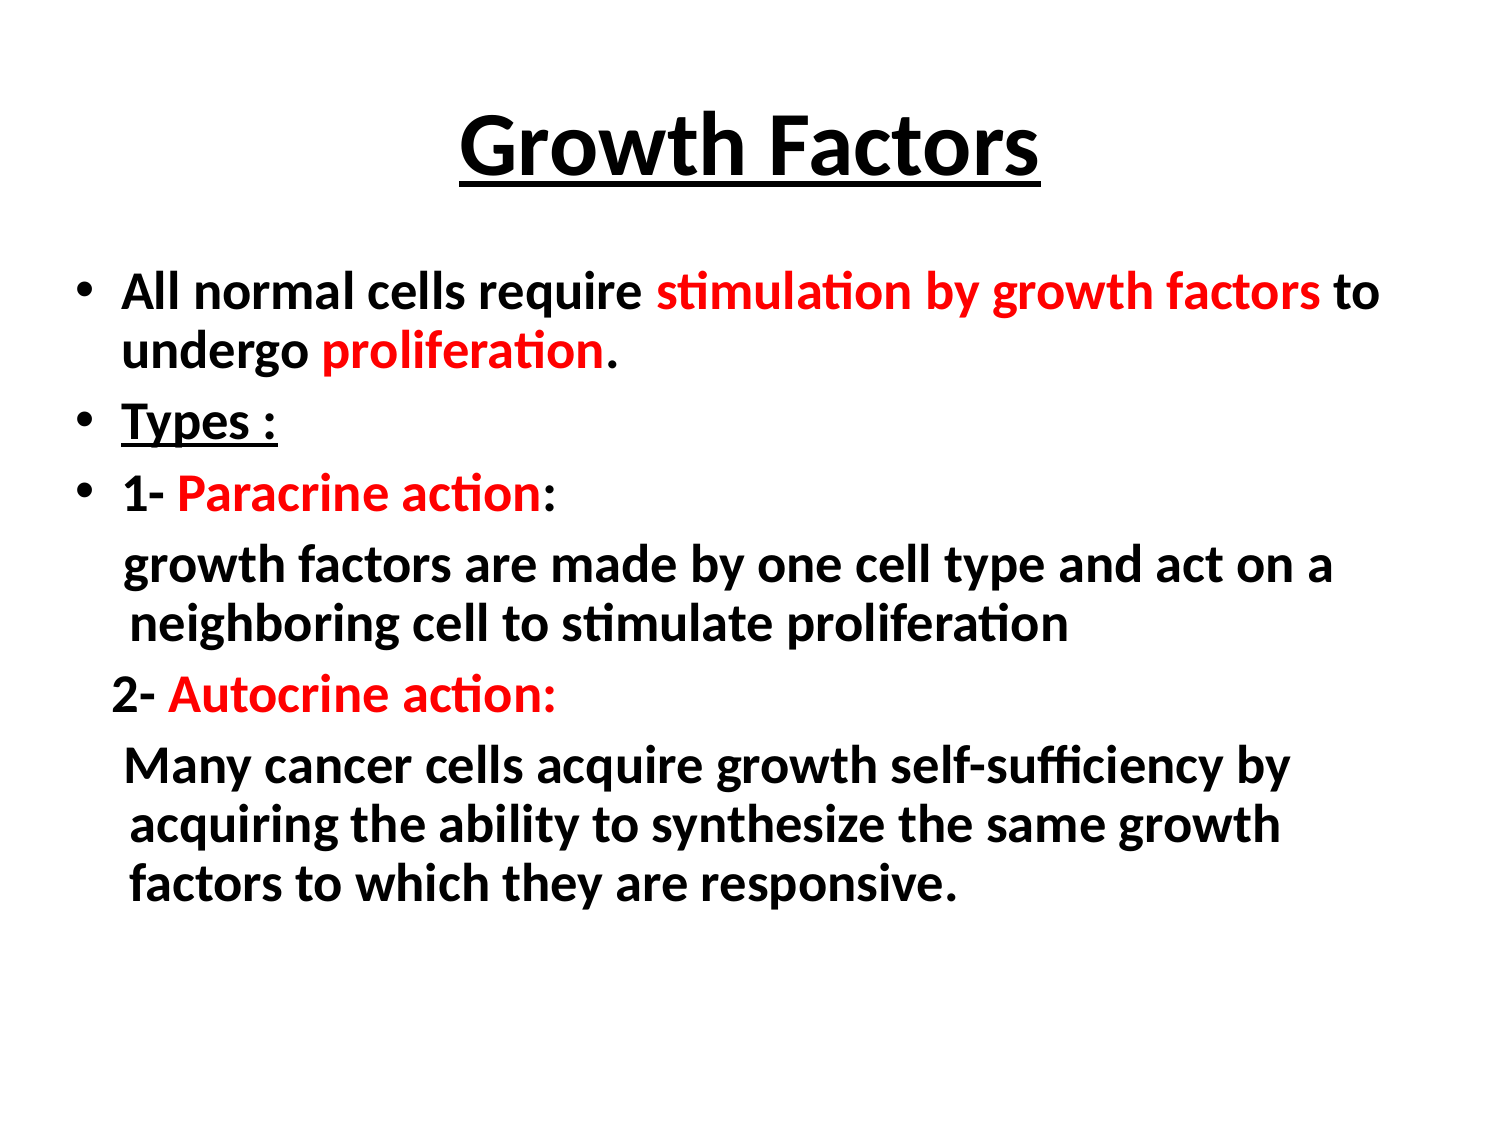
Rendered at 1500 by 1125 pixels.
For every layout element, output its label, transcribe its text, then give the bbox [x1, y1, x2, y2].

title Growth Factors [75, 45, 1425, 233]
list All normal cells require stimulation by growth factors to undergo proliferation. Types : 1- Paracrine action: growth factors are made by one cell type and act on a neighboring cell to stimulate proliferation 2- Autocrine action: Many cancer cells acquire growth self-sufficiency by acquiring the ability to synthesize the same growth factors to which they are responsive. [75, 262, 1425, 1005]
